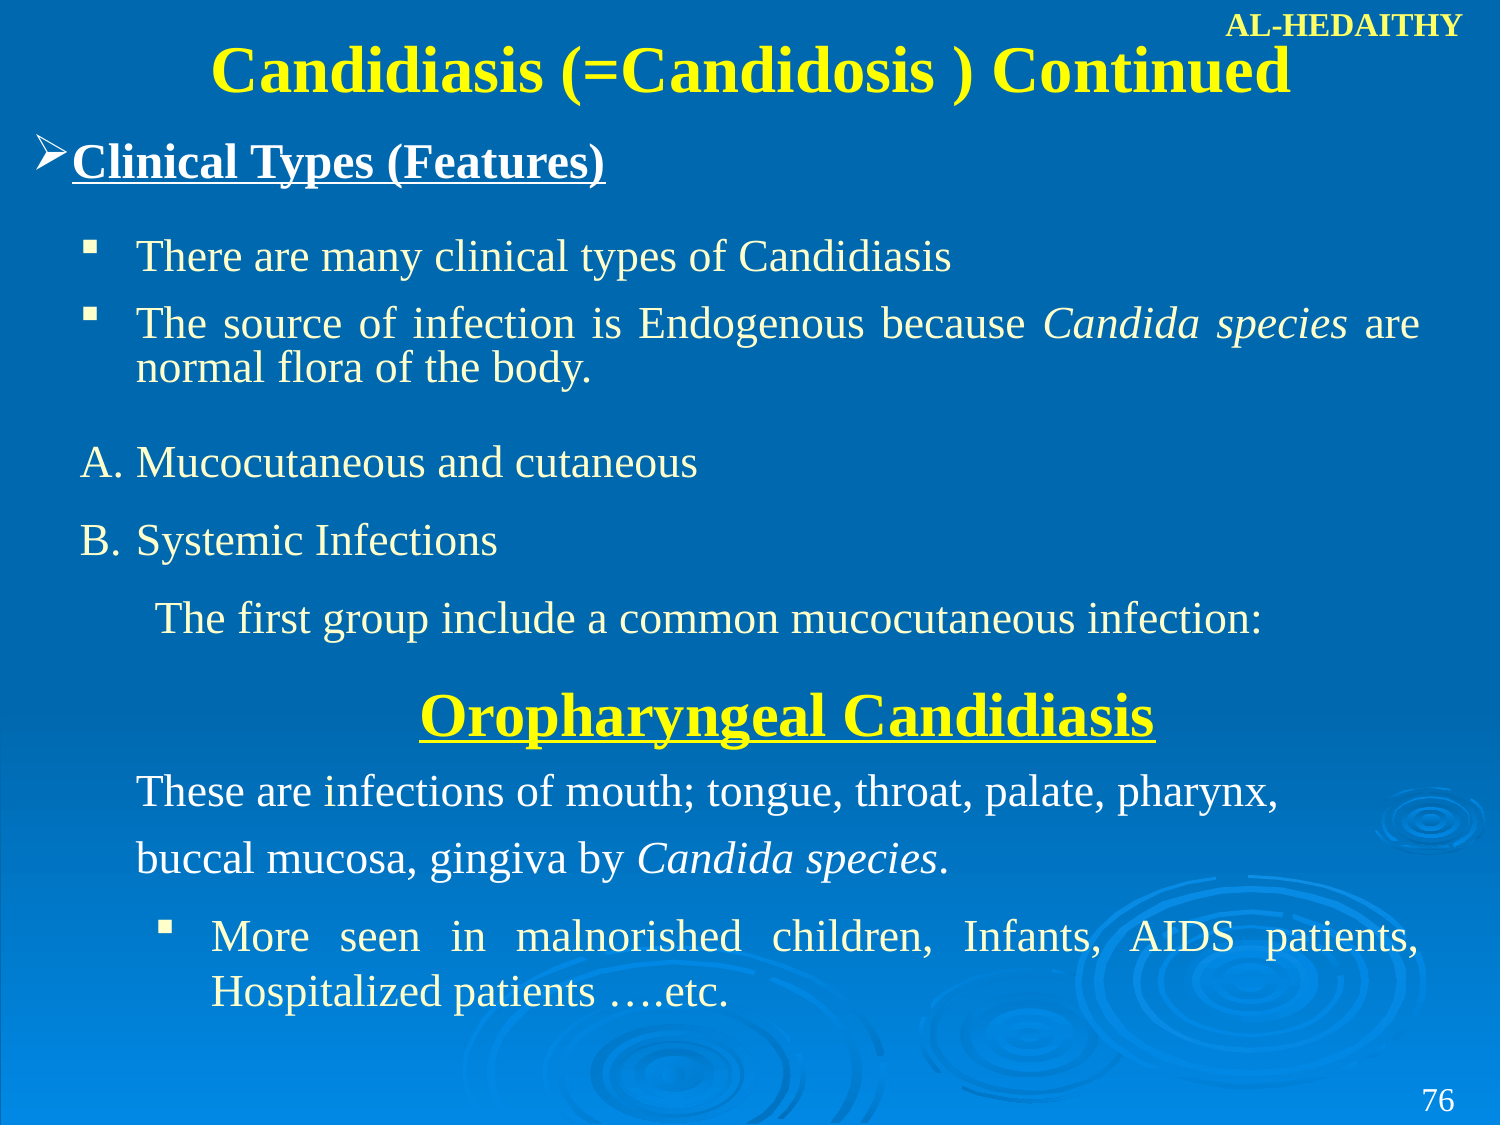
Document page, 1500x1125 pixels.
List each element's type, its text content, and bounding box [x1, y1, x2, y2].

text_box Mucocutaneous and cutaneous Systemic Infections The first group include a common mucocutaneous infection: Oropharyngeal Candidiasis These are infections of mouth; tongue, throat, palate, pharynx, buccal mucosa, gingiva by Candida species. More seen in malnorished children, Infants, AIDS patients, Hospitalized patients ….etc. [64, 424, 1436, 1023]
text_box There are many clinical types of Candidiasis The source of infection is Endogenous because Candida species are normal flora of the body. [64, 229, 1436, 399]
text_box Clinical Types (Features) [5, 121, 632, 197]
text_box 76 [1370, 1070, 1500, 1125]
text_box AL-HEDAITHY [1210, 0, 1495, 51]
text_box Candidiasis (=Candidosis ) Continued [76, 0, 1427, 160]
text_box [135, 865, 1282, 926]
